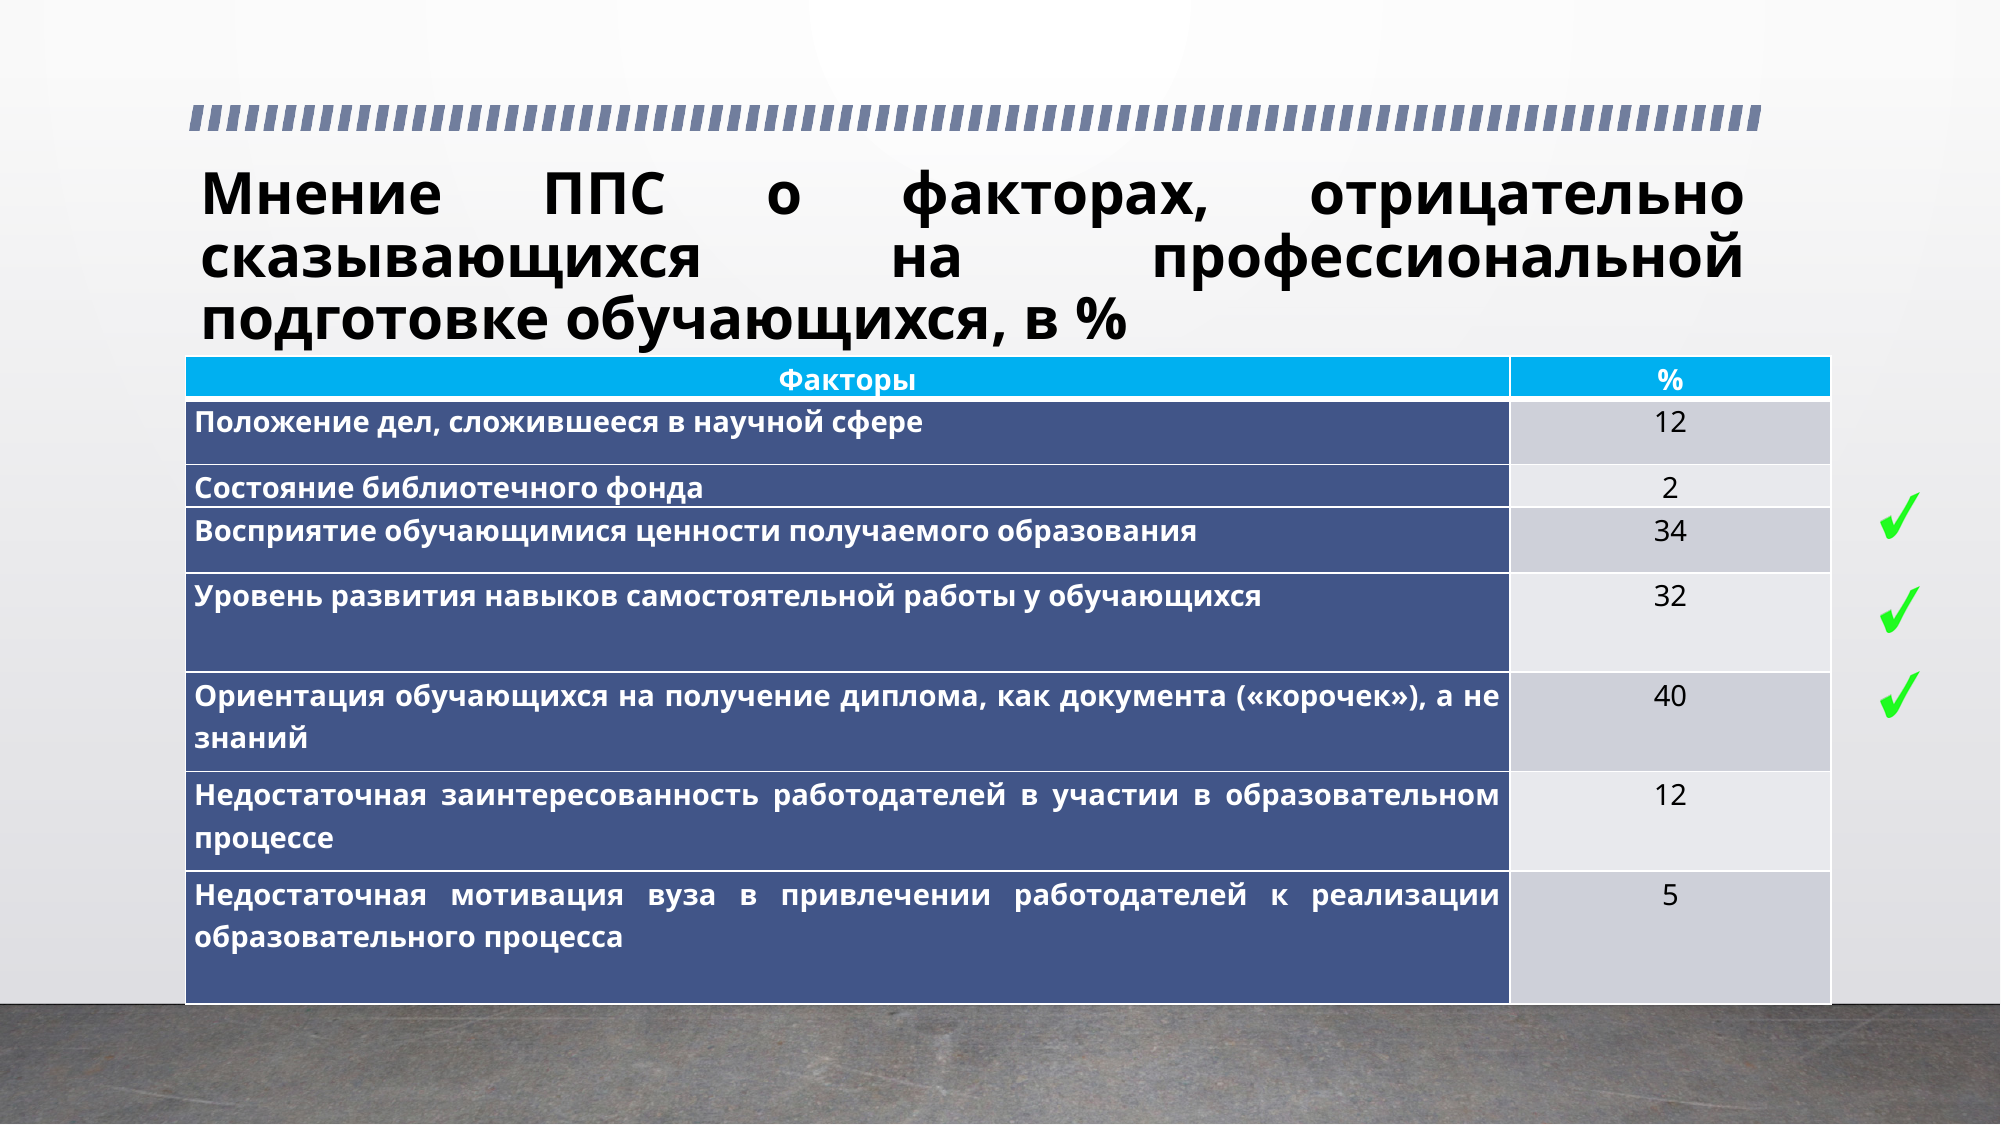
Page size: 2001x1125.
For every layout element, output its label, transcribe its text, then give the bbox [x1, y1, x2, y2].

table_cell Недостаточная мотивация вуза в привлечении работодателей к реализации образовательного процесса [186, 872, 1509, 1003]
picture [0, 1004, 2000, 1124]
table_cell Ориентация обучающихся на получение диплома, как документа («корочек»), а не знаний [186, 673, 1509, 771]
picture [1879, 585, 1921, 633]
table_cell 2 [1511, 465, 1830, 506]
table_cell Уровень развития навыков самостоятельной работы у обучающихся [186, 574, 1509, 671]
table_cell 32 [1511, 574, 1830, 671]
table_header % [1511, 357, 1830, 396]
table_cell Состояние библиотечного фонда [186, 465, 1509, 506]
table_cell 12 [1511, 402, 1830, 464]
table_cell Положение дел, сложившееся в научной сфере [186, 402, 1509, 464]
picture [1879, 492, 1921, 539]
table_cell 40 [1511, 673, 1830, 771]
table_cell Недостаточная заинтересованность работодателей в участии в образовательном процессе [186, 772, 1509, 870]
table_cell 5 [1511, 872, 1830, 1003]
table_cell Восприятие обучающимися ценности получаемого образования [186, 508, 1509, 572]
table_cell 34 [1511, 508, 1830, 572]
picture [1879, 671, 1921, 718]
title Мнение ППС о факторах, отрицательно сказывающихся на профессиональной подготовке обучающихся, в % [185, 156, 1761, 355]
table_cell 12 [1511, 772, 1830, 870]
table_header Факторы [186, 357, 1509, 396]
